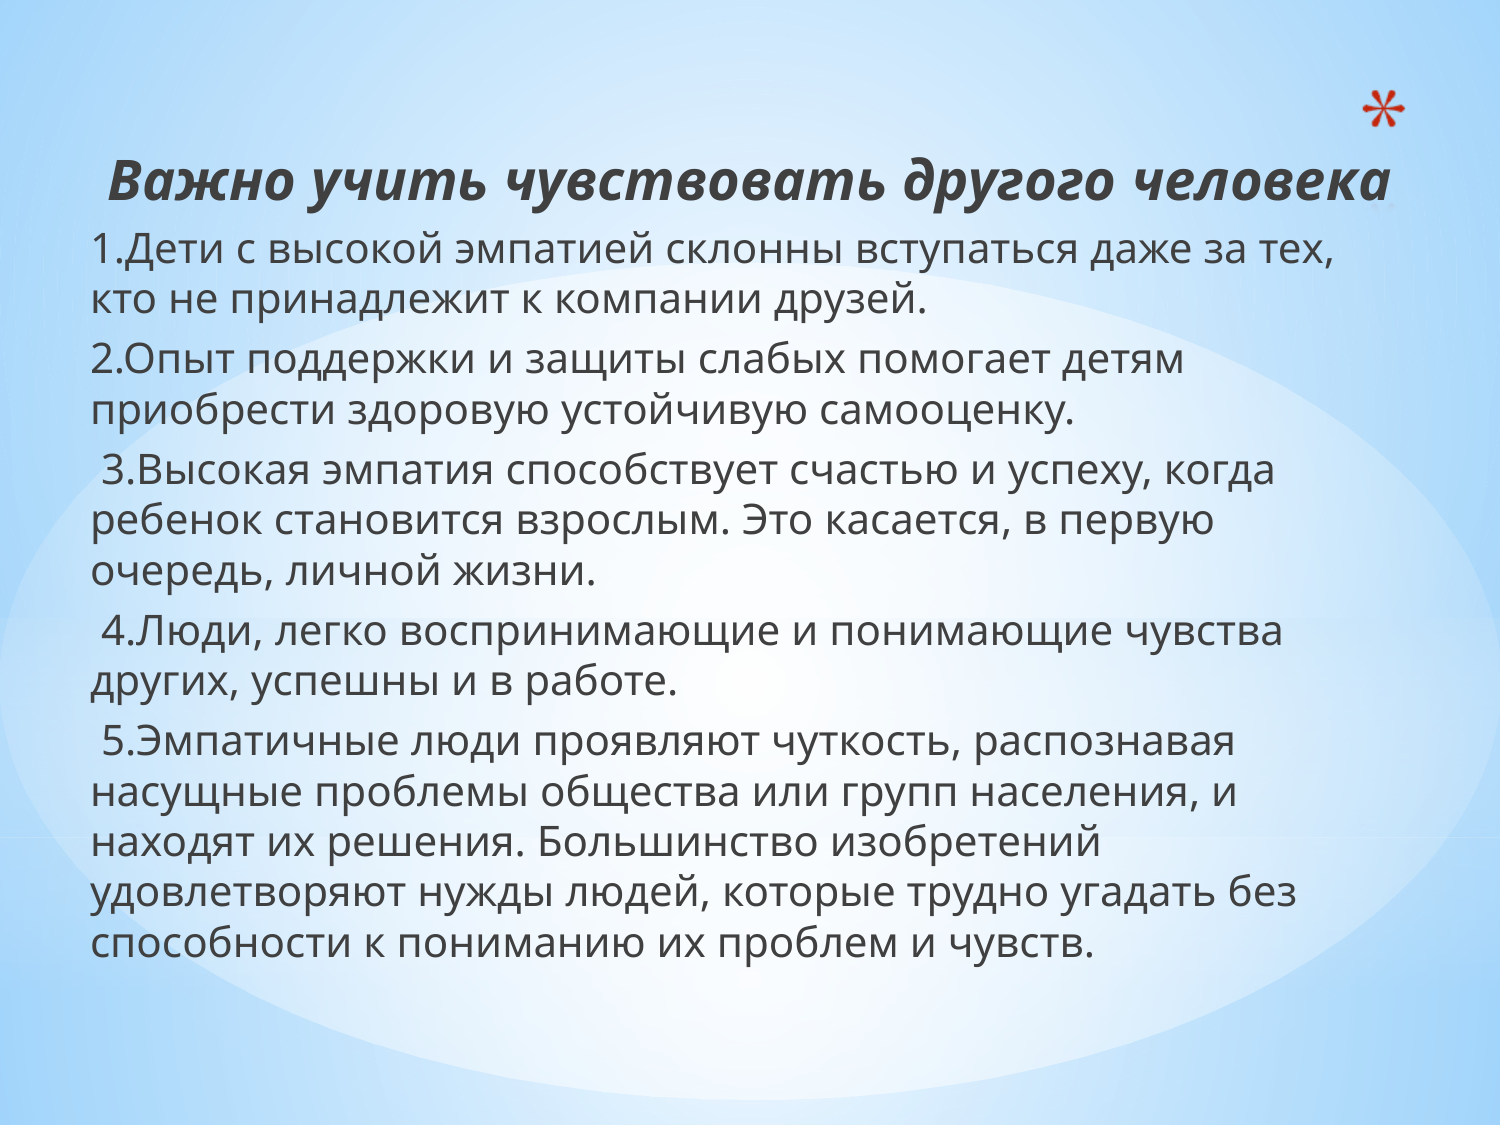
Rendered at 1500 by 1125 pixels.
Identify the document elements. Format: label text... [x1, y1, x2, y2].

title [73, 37, 1471, 295]
list Важно учить чувствовать другого человека 1.Дети с высокой эмпатией склонны вступаться даже за тех, кто не принадлежит к компании друзей. 2.Опыт поддержки и защиты слабых помогает детям приобрести здоровую устойчивую самооценку. 3.Высокая эмпатия способствует счастью и успеху, когда ребенок становится взрослым. Это касается, в первую очередь, личной жизни. 4.Люди, легко воспринимающие и понимающие чувства других, успешны и в работе. 5.Эмпатичные люди проявляют чуткость, распознавая насущные проблемы общества или групп населения, и находят их решения. Большинство изобретений удовлетворяют нужды людей, которые трудно угадать без способности к пониманию их проблем и чувств. [74, 303, 1426, 1006]
